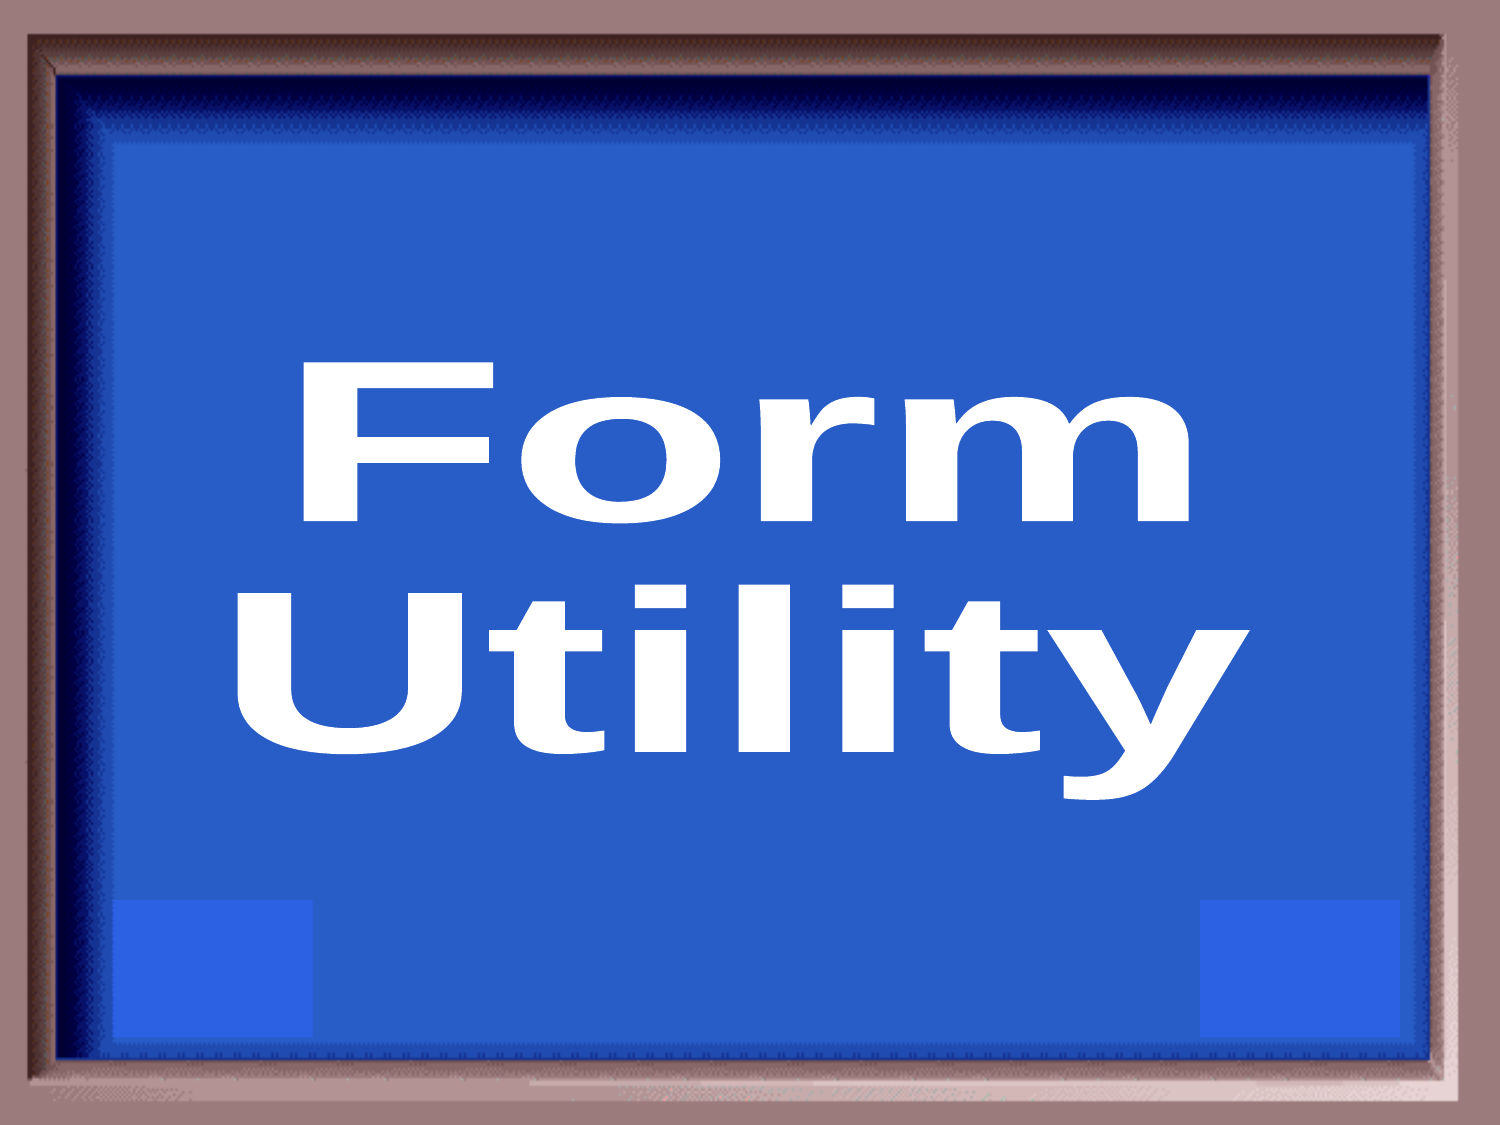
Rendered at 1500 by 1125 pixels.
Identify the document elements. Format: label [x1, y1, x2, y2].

text_box [112, 899, 313, 1038]
text_box [1200, 899, 1401, 1038]
picture [0, 0, 1500, 1125]
